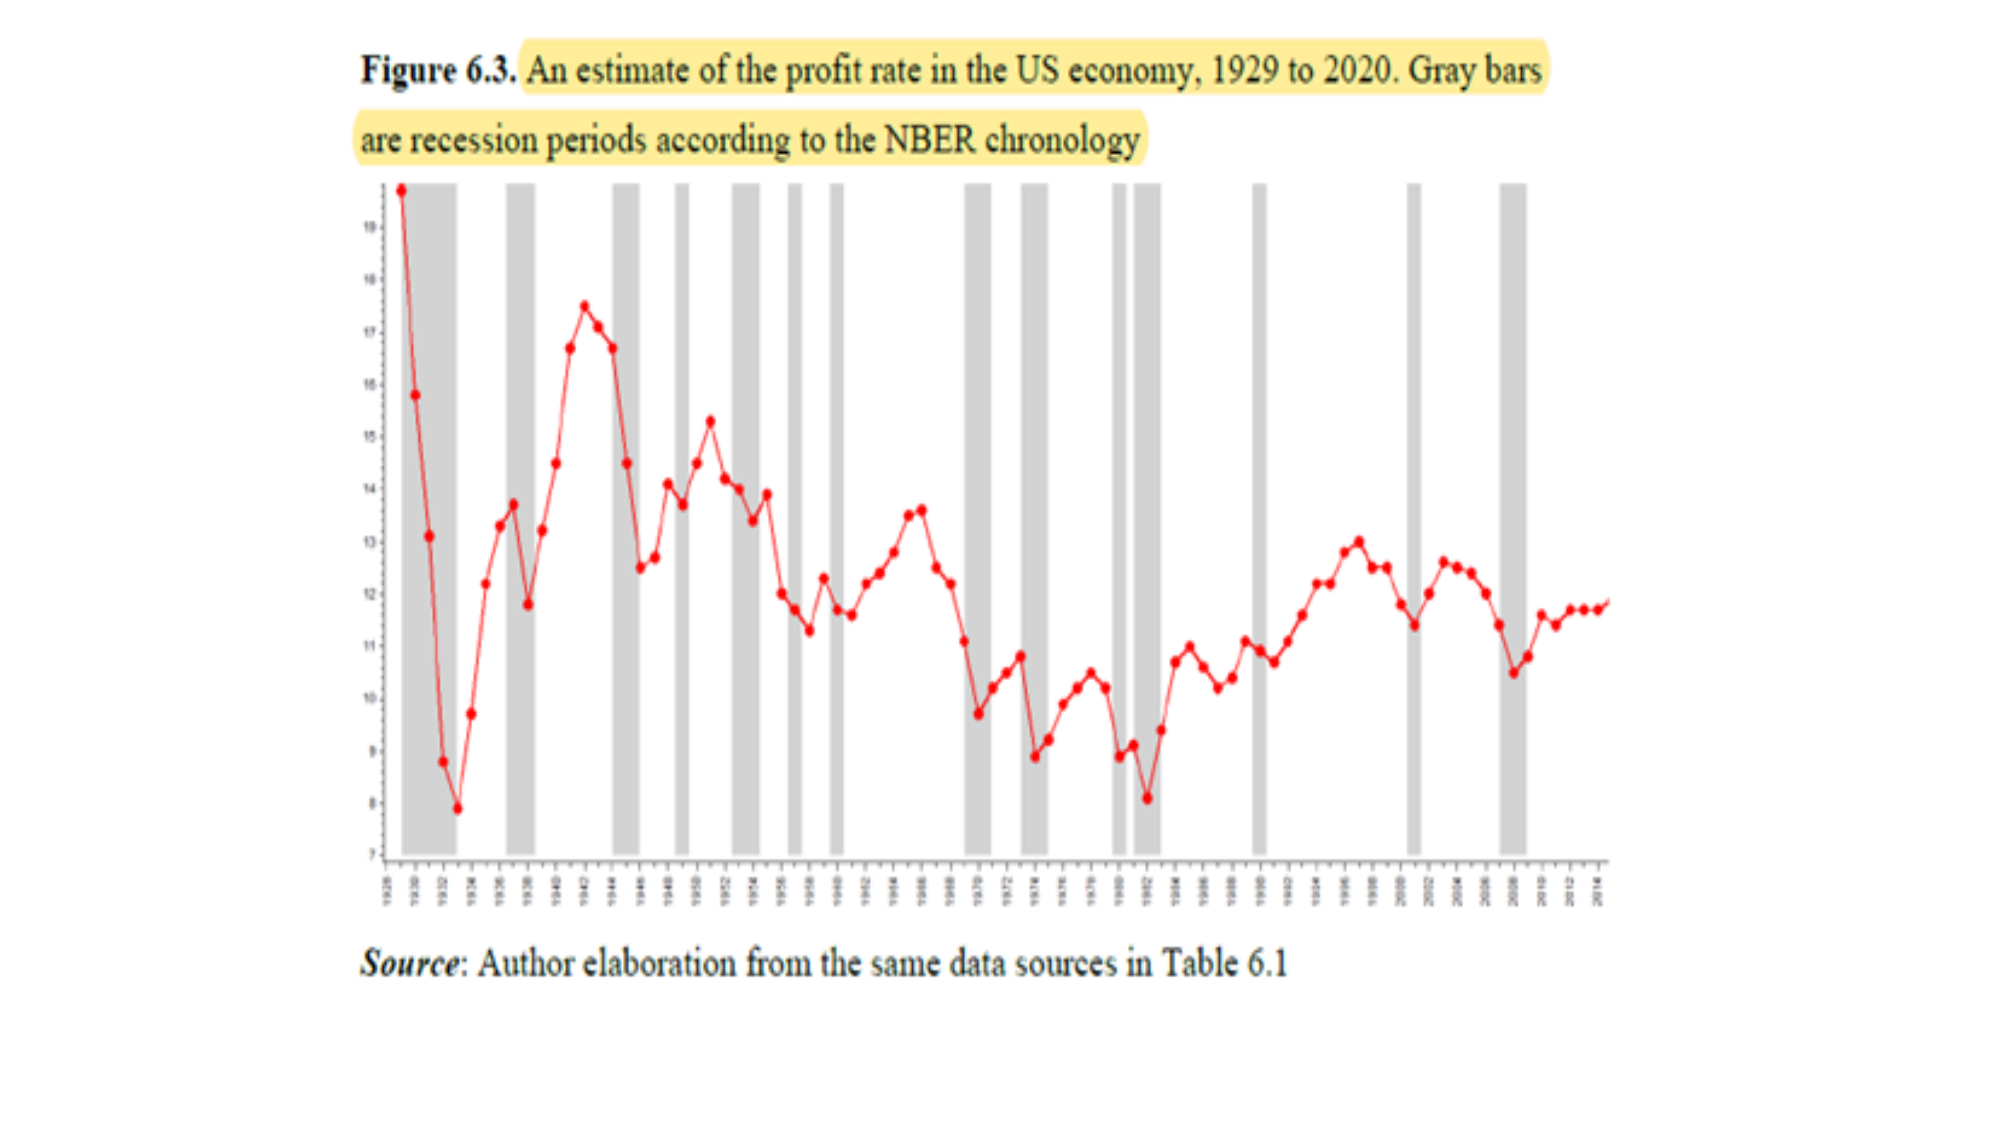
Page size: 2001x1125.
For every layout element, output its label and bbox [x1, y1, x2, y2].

picture [257, 18, 1712, 1053]
